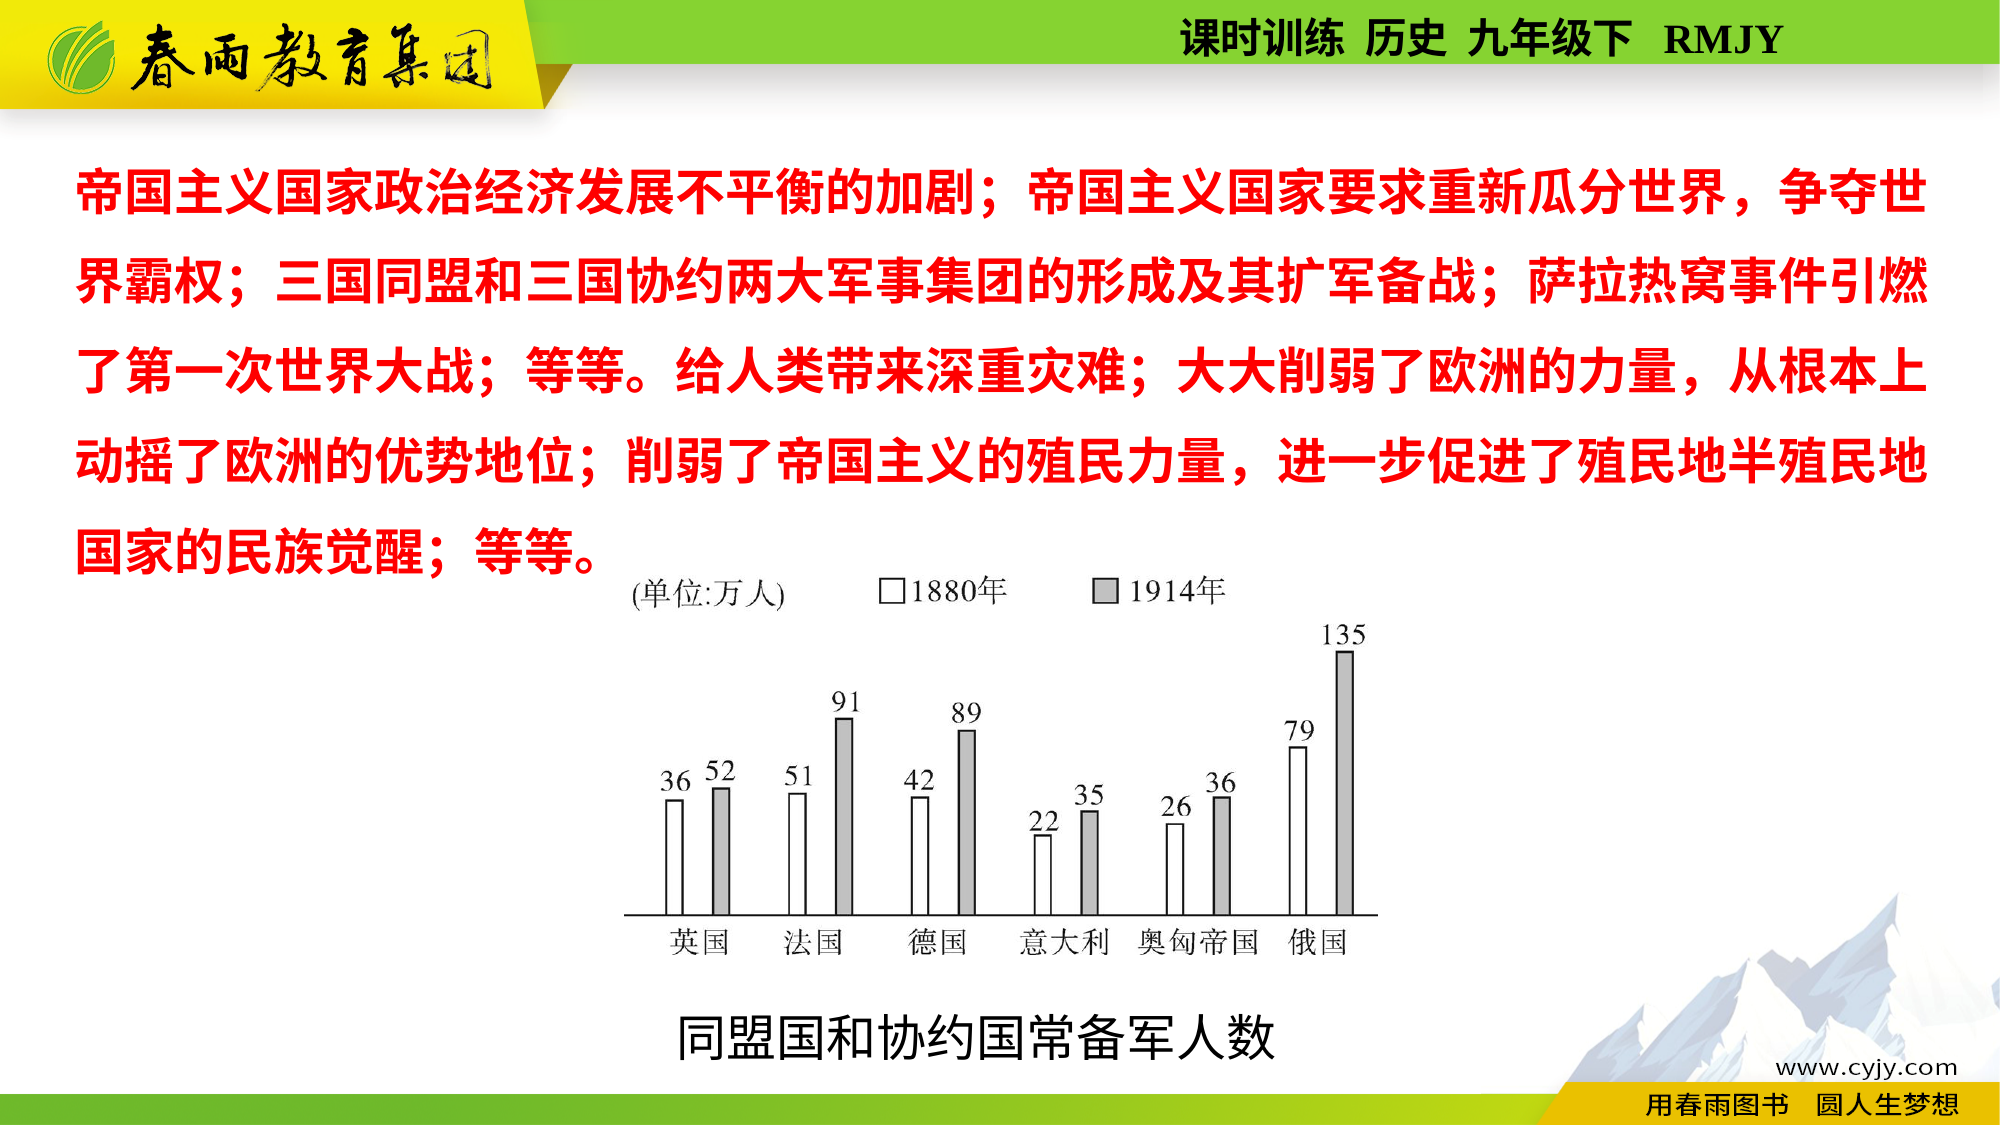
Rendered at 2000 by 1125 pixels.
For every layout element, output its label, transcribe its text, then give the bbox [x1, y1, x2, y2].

text_box 同盟国和协约国常备军人数 [662, 968, 1292, 1074]
picture [0, 0, 2000, 1125]
list 帝国主义国家政治经济发展不平衡的加剧；帝国主义国家要求重新瓜分世界，争夺世界霸权；三国同盟和三国协约两大军事集团的形成及其扩军备战；萨拉热窝事件引燃了第一次世界大战；等等。给人类带来深重灾难；大大削弱了欧洲的力量，从根本上动摇了欧洲的优势地位；削弱了帝国主义的殖民力量，进一步促进了殖民地半殖民地国家的民族觉醒；等等。 [59, 122, 1944, 592]
